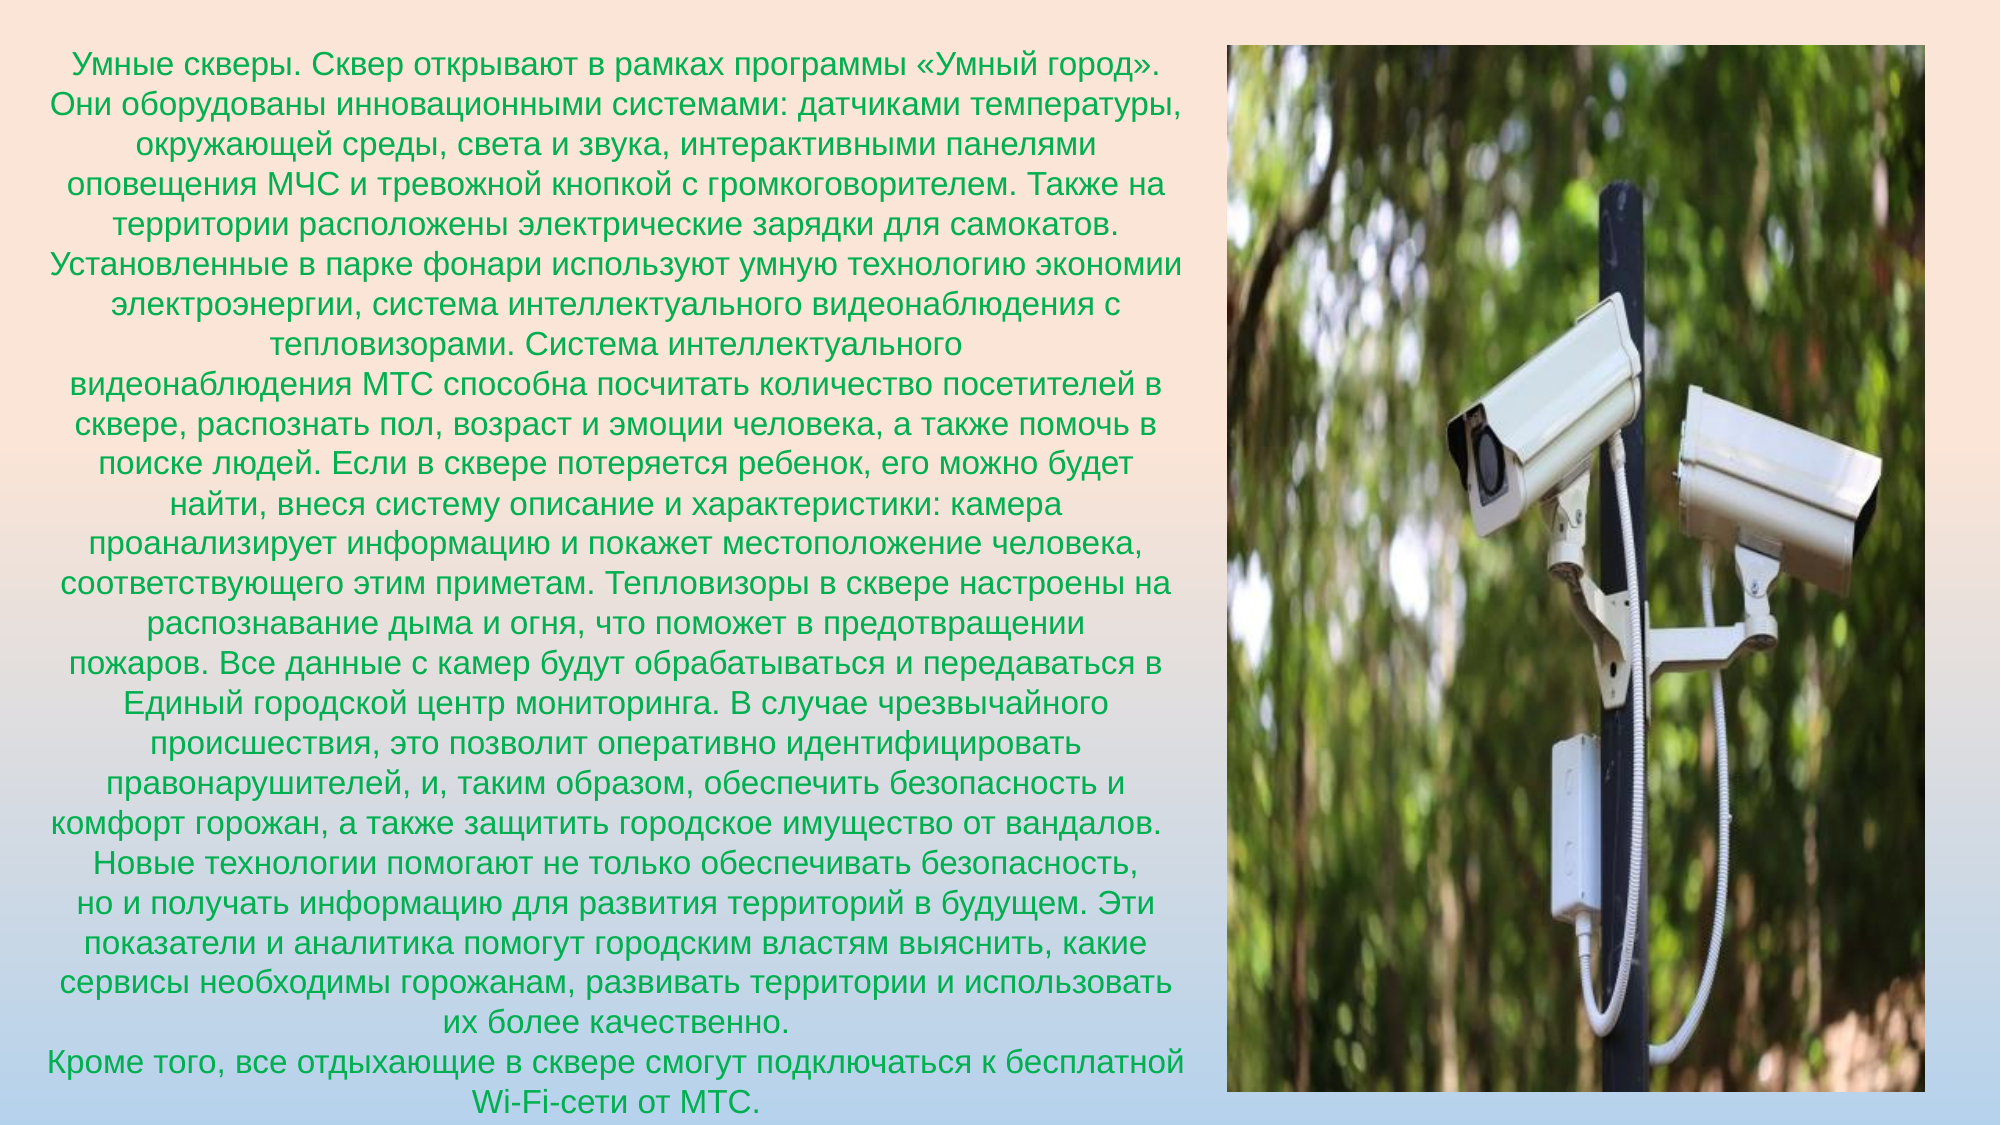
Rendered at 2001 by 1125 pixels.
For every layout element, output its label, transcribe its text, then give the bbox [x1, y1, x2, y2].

picture [1227, 45, 1925, 1092]
text_box Умные скверы. Сквер открывают в рамках программы «Умный город». Они оборудованы инновационными системами: датчиками температуры, окружающей среды, света и звука, интерактивными панелями оповещения МЧС и тревожной кнопкой с громкоговорителем. Также на территории расположены электрические зарядки для самокатов. Установленные в парке фонари используют умную технологию экономии электроэнергии, система интеллектуального видеонаблюдения с тепловизорами. Система интеллектуального видеонаблюдения МТС способна посчитать количество посетителей в сквере, распознать пол, возраст и эмоции человека, а также помочь в поиске людей. Если в сквере потеряется ребенок, его можно будет найти, внеся систему описание и характеристики: камера проанализирует информацию и покажет местоположение человека, соответствующего этим приметам. Тепловизоры в сквере настроены на распознавание дыма и огня, что поможет в предотвращении пожаров. Все данные с камер будут обрабатываться и передаваться в Единый городской центр мониторинга. В случае чрезвычайного происшествия, это позволит оперативно идентифицировать правонарушителей, и, таким образом, обеспечить безопасность и комфорт горожан, а также защитить городское имущество от вандалов. Новые технологии помогают не только обеспечивать безопасность, но и получать информацию для развития территорий в будущем. Эти показатели и аналитика помогут городским властям выяснить, какие сервисы необходимы горожанам, развивать территории и использовать их более качественно. Кроме того, все отдыхающие в сквере смогут подключаться к бесплатной Wi-Fi-сети от МТС. [31, 35, 1202, 1125]
